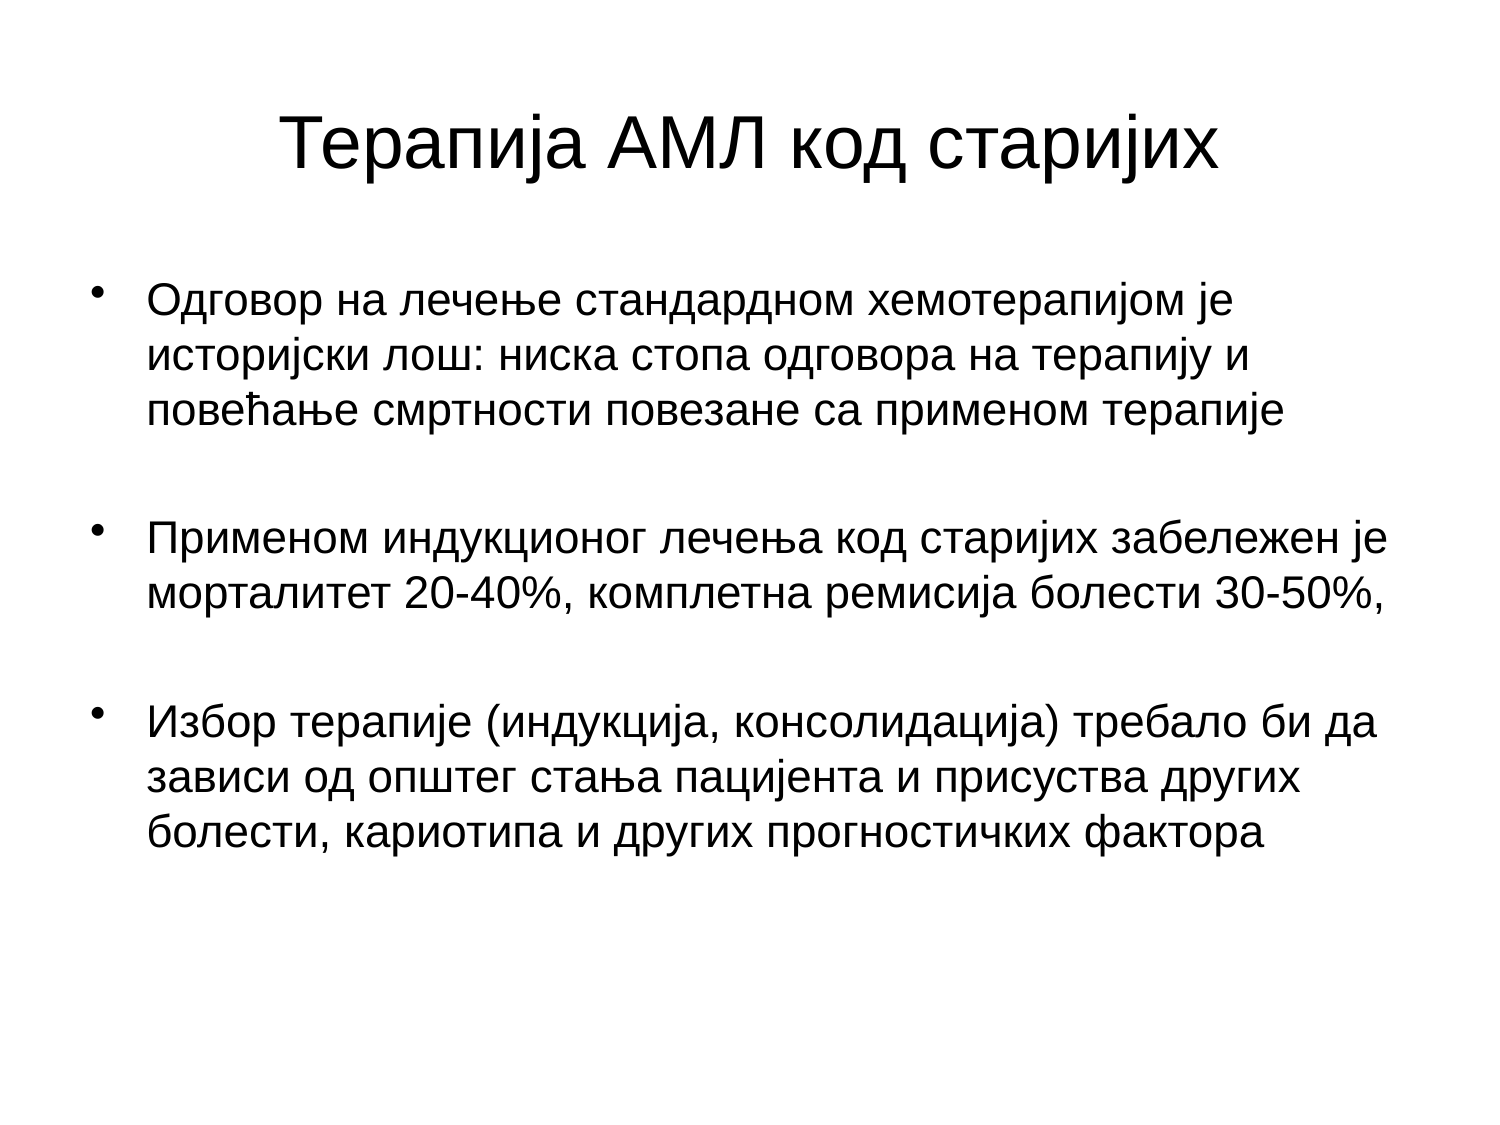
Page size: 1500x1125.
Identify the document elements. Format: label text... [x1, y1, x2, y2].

title Терапија АМЛ код старијих [75, 45, 1425, 233]
list Одговор на лечење стандардном хемотерапијом је историјски лош: ниска стопа одговора на терапију и повећање смртности повезане са применом терапије Применом индукционог лечења код старијих забележен је морталитет 20-40%, комплетна ремисија болести 30-50%, Избор терапије (индукција, консолидација) требало би да зависи од општег стања пацијента и присуства других болести, кариотипа и других прогностичких фактора [75, 262, 1425, 1005]
